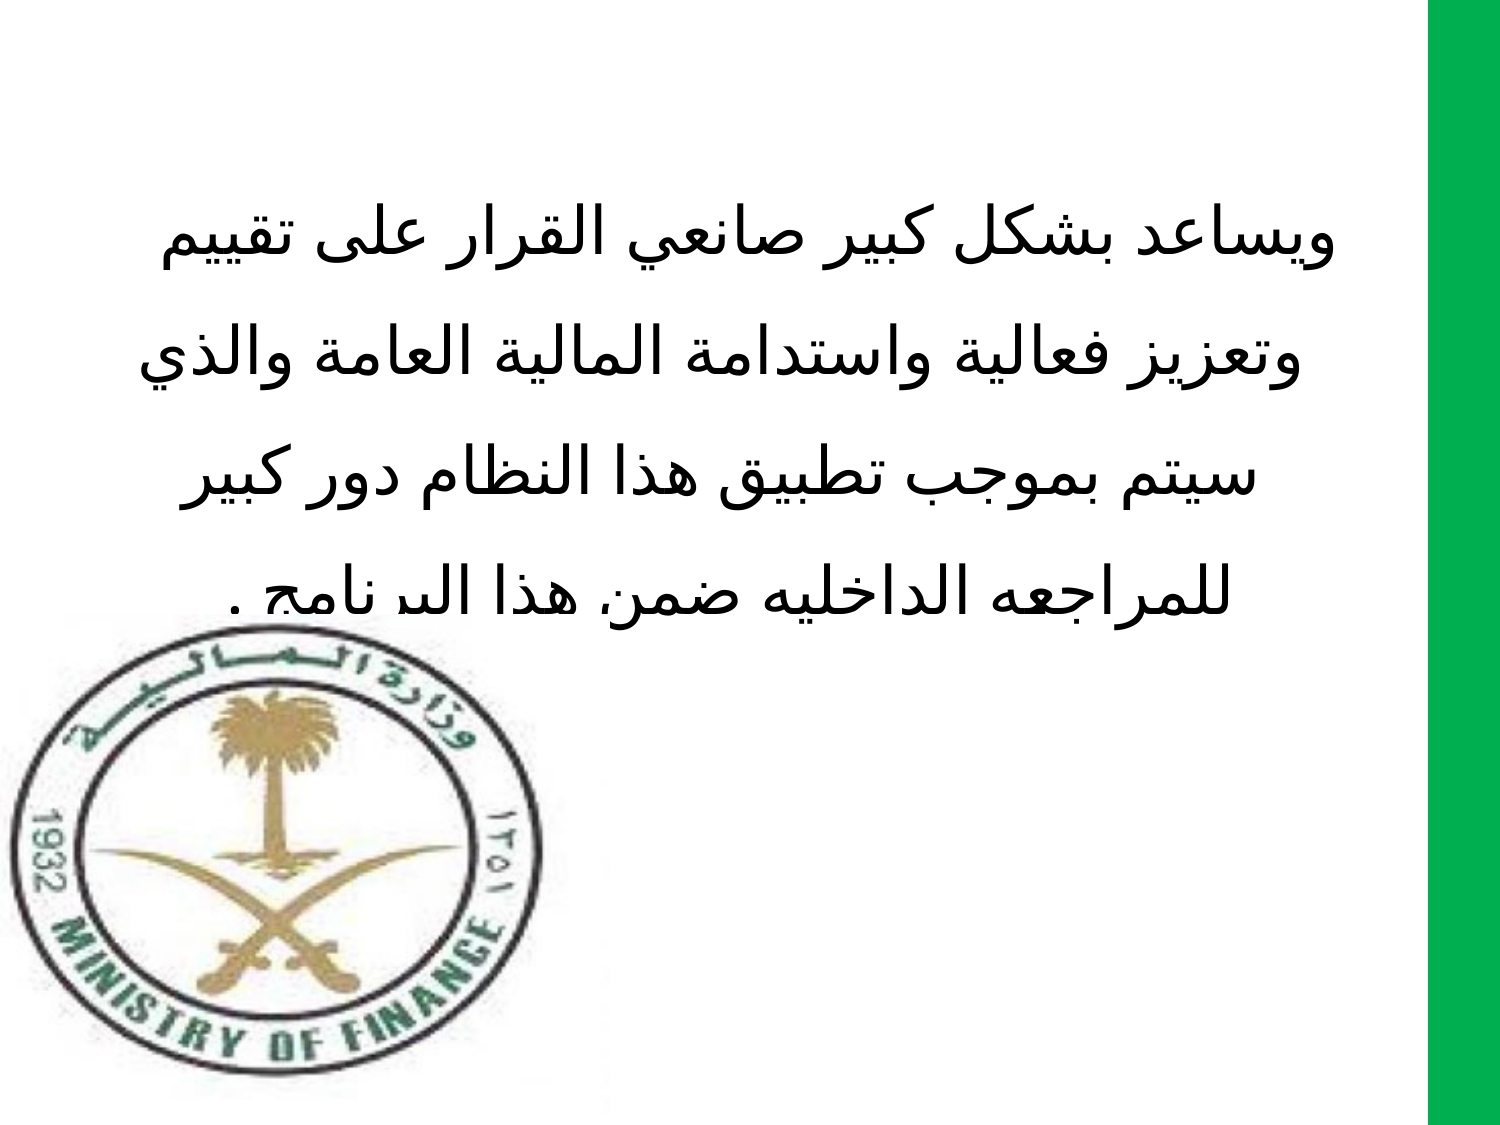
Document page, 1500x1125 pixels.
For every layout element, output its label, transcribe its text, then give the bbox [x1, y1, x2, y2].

list ويساعد بشكل كبير صانعي القرار على تقييم وتعزيز فعالية واستدامة المالية العامة والذي سيتم بموجب تطبيق هذا النظام دور كبير للمراجعه الداخليه ضمن هذا البرنامج . [75, 140, 1425, 1005]
picture [0, 614, 610, 1125]
text_box [1428, 0, 1500, 1125]
